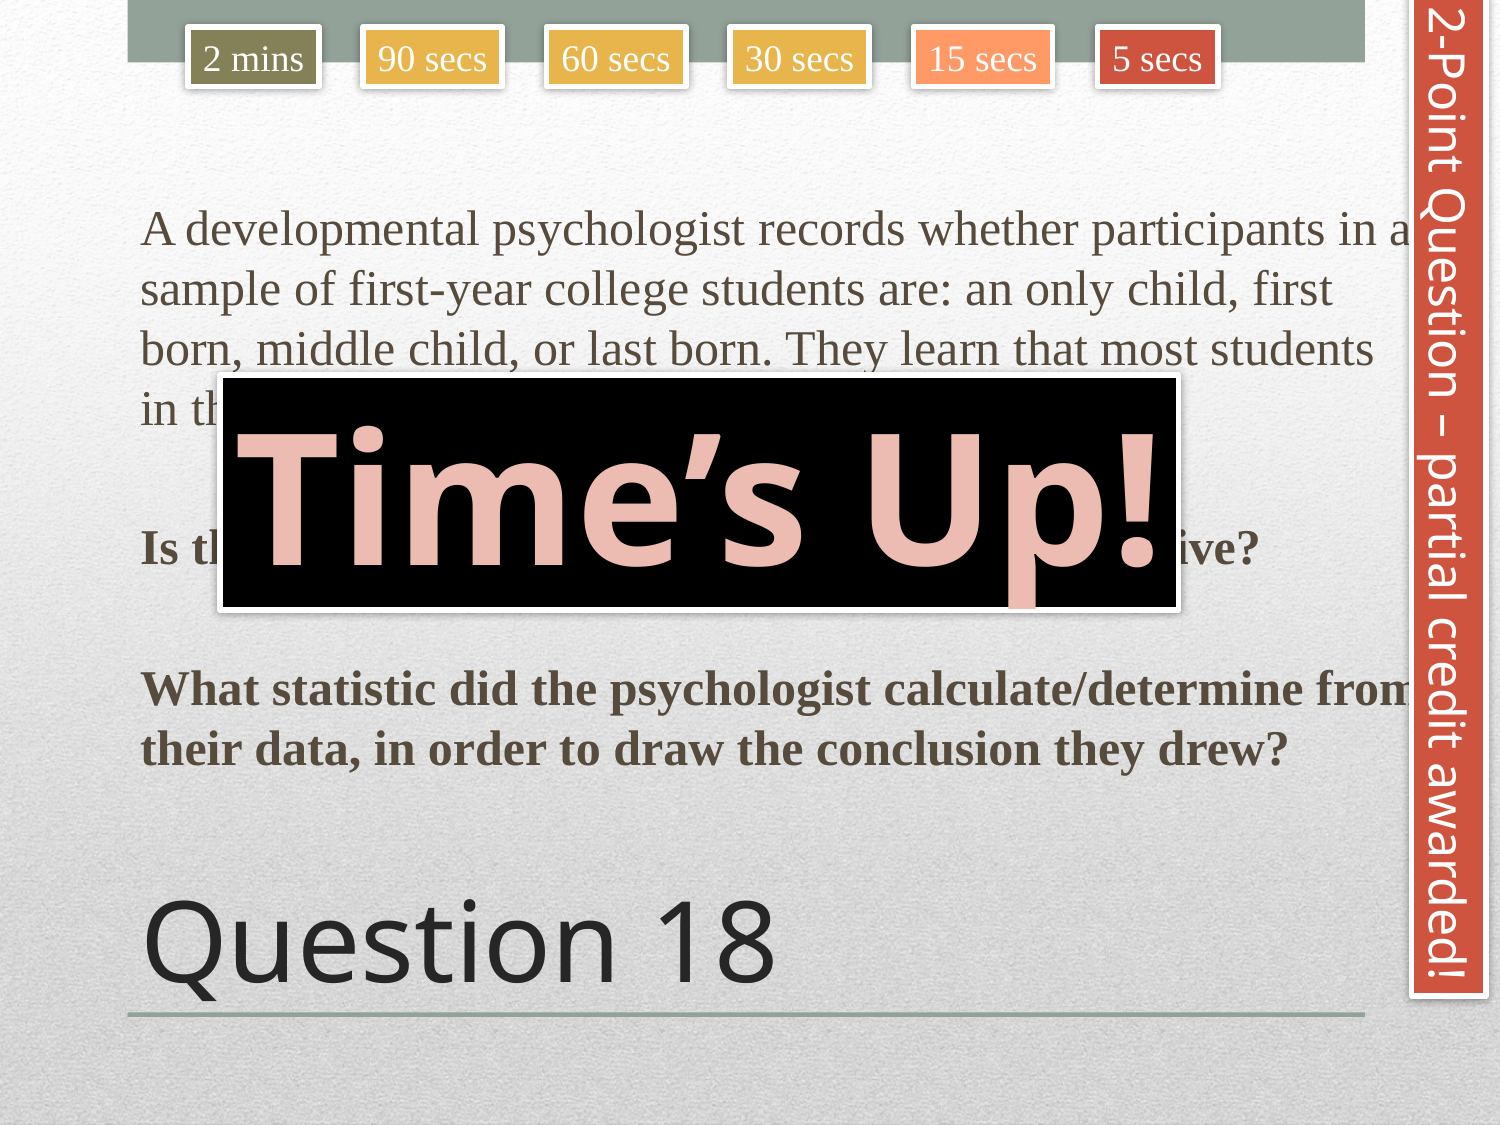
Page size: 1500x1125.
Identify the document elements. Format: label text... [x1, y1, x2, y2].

text_box 15 secs [911, 24, 1055, 89]
list A developmental psychologist records whether participants in a sample of first-year college students are: an only child, first born, middle child, or last born. They learn that most students in the sample are first born. Is the measured variable quantitative or qualitative? What statistic did the psychologist calculate/determine from their data, in order to draw the conclusion they drew? [125, 187, 1403, 838]
text_box 2-Point Question – partial credit awarded! [1409, 0, 1489, 999]
text_box 2 mins [185, 24, 322, 89]
title Question 18 [125, 838, 1238, 1013]
text_box 30 secs [727, 24, 872, 89]
text_box 60 secs [544, 24, 689, 89]
text_box 90 secs [360, 24, 505, 89]
text_box Time’s Up! [217, 372, 1181, 613]
text_box 5 secs [1095, 24, 1221, 89]
